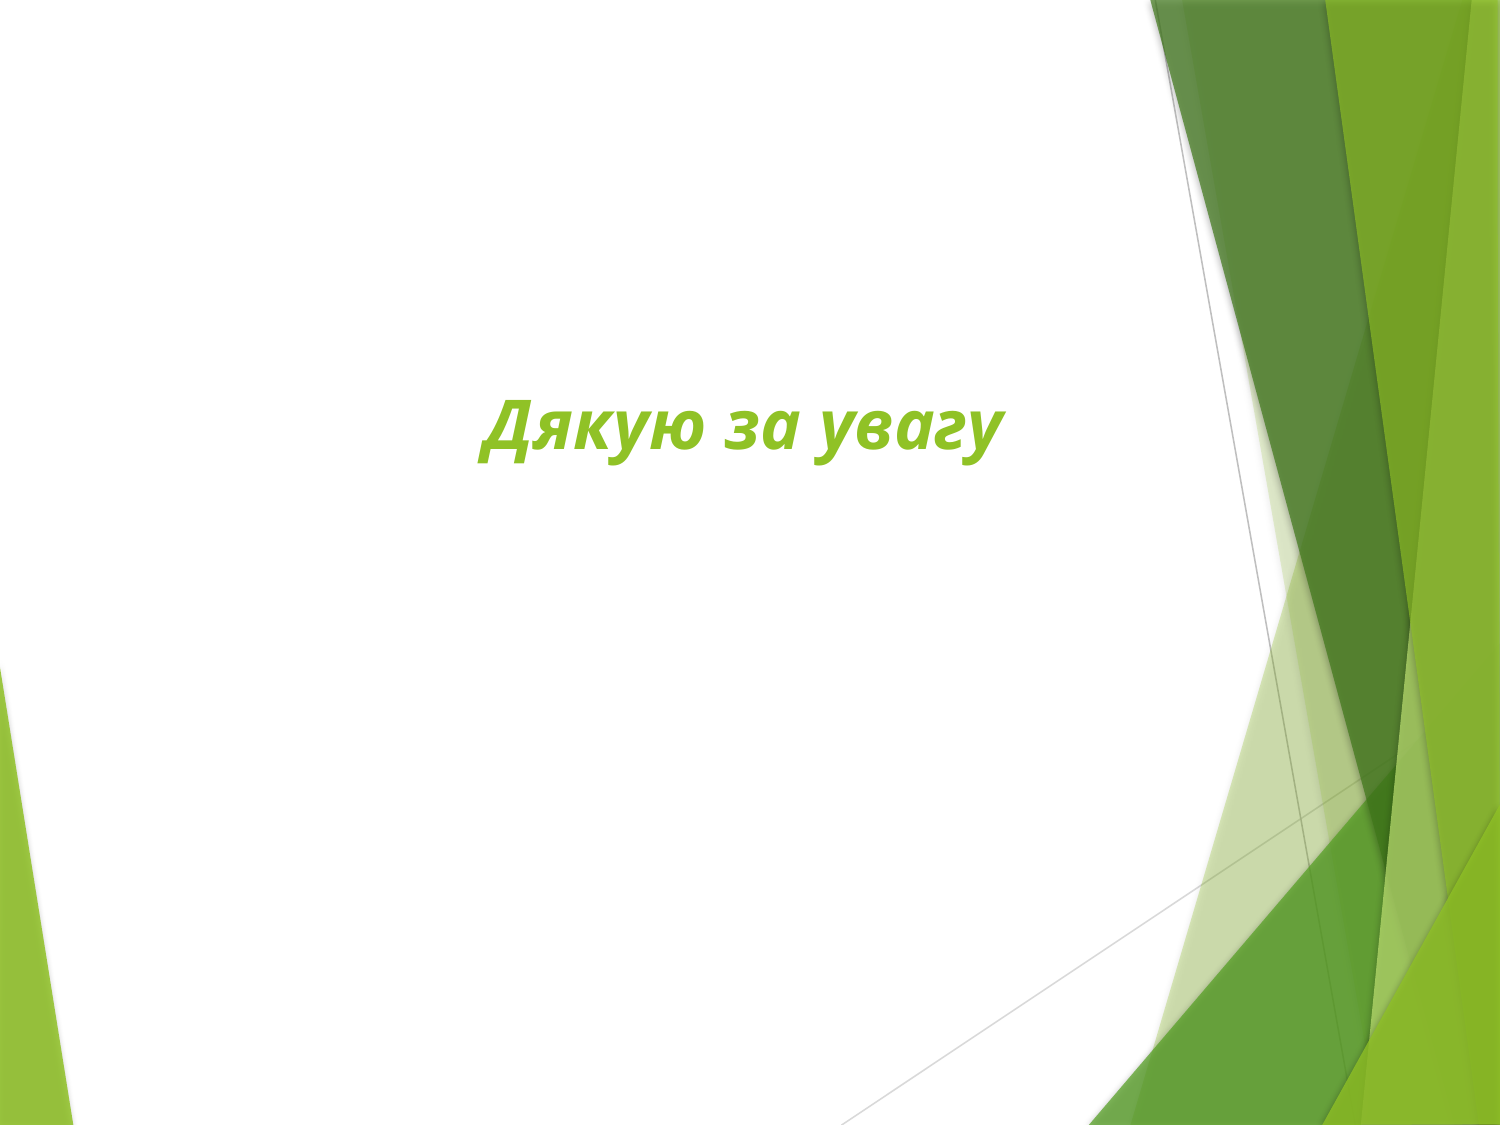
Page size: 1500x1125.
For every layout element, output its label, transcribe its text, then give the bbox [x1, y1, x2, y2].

text_box Дякую за увагу [29, 373, 1459, 516]
